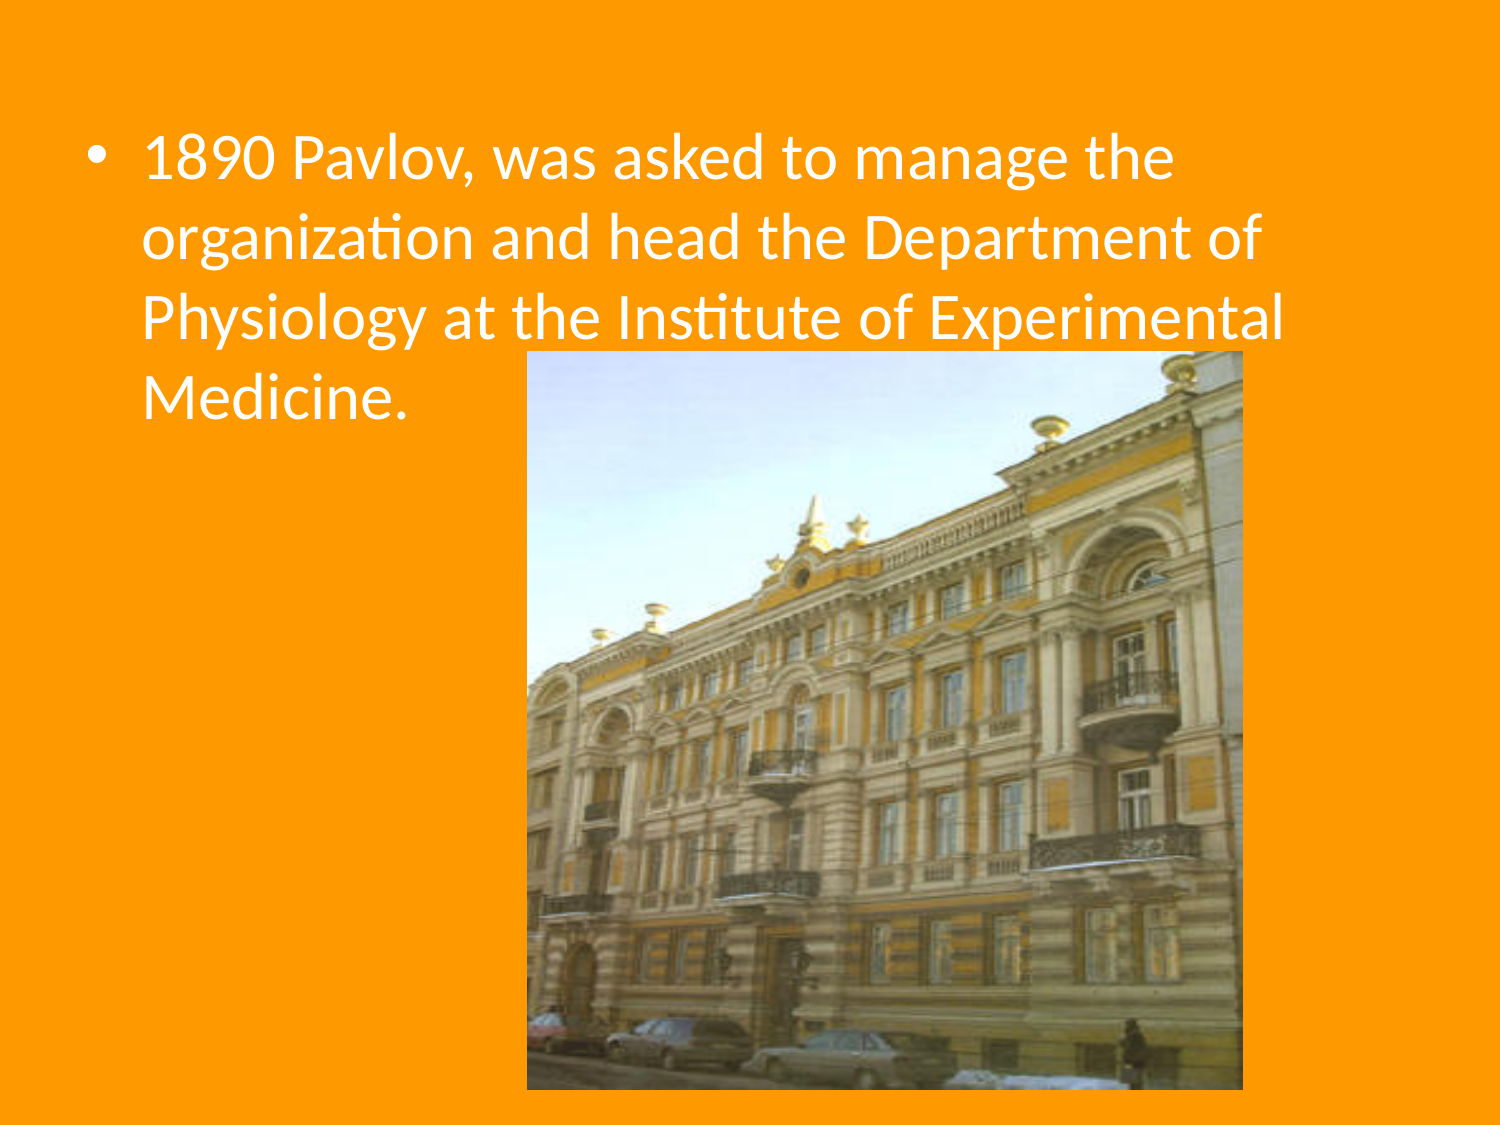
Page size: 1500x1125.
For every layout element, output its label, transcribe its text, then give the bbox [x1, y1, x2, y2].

list 1890 Pavlov, was asked to manage the organization and head the Department of Physiology at the Institute of Experimental Medicine. [70, 105, 1421, 848]
picture [527, 351, 1243, 1090]
